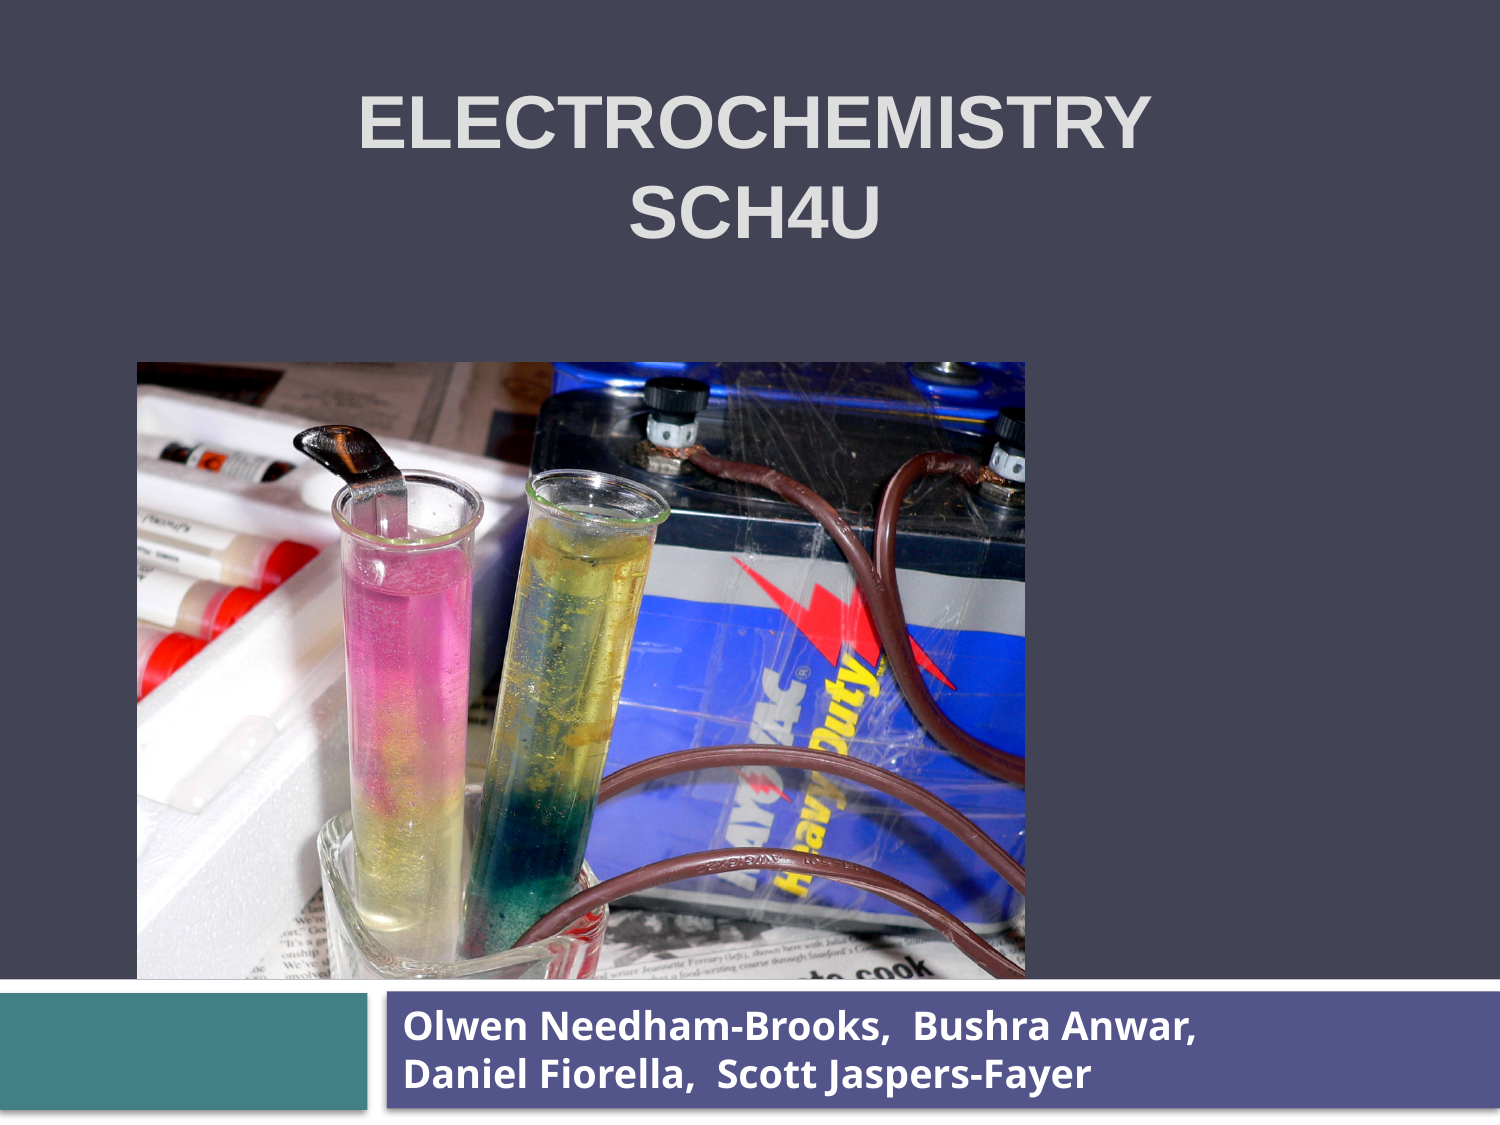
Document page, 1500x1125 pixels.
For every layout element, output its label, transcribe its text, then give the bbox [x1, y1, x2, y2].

subtitle Olwen Needham-Brooks, Bushra Anwar, Daniel Fiorella, Scott Jaspers-Fayer [387, 992, 1488, 1105]
text_box ELECTROCHEMISTRY SCH4U [237, 0, 1275, 261]
picture [137, 362, 1026, 979]
